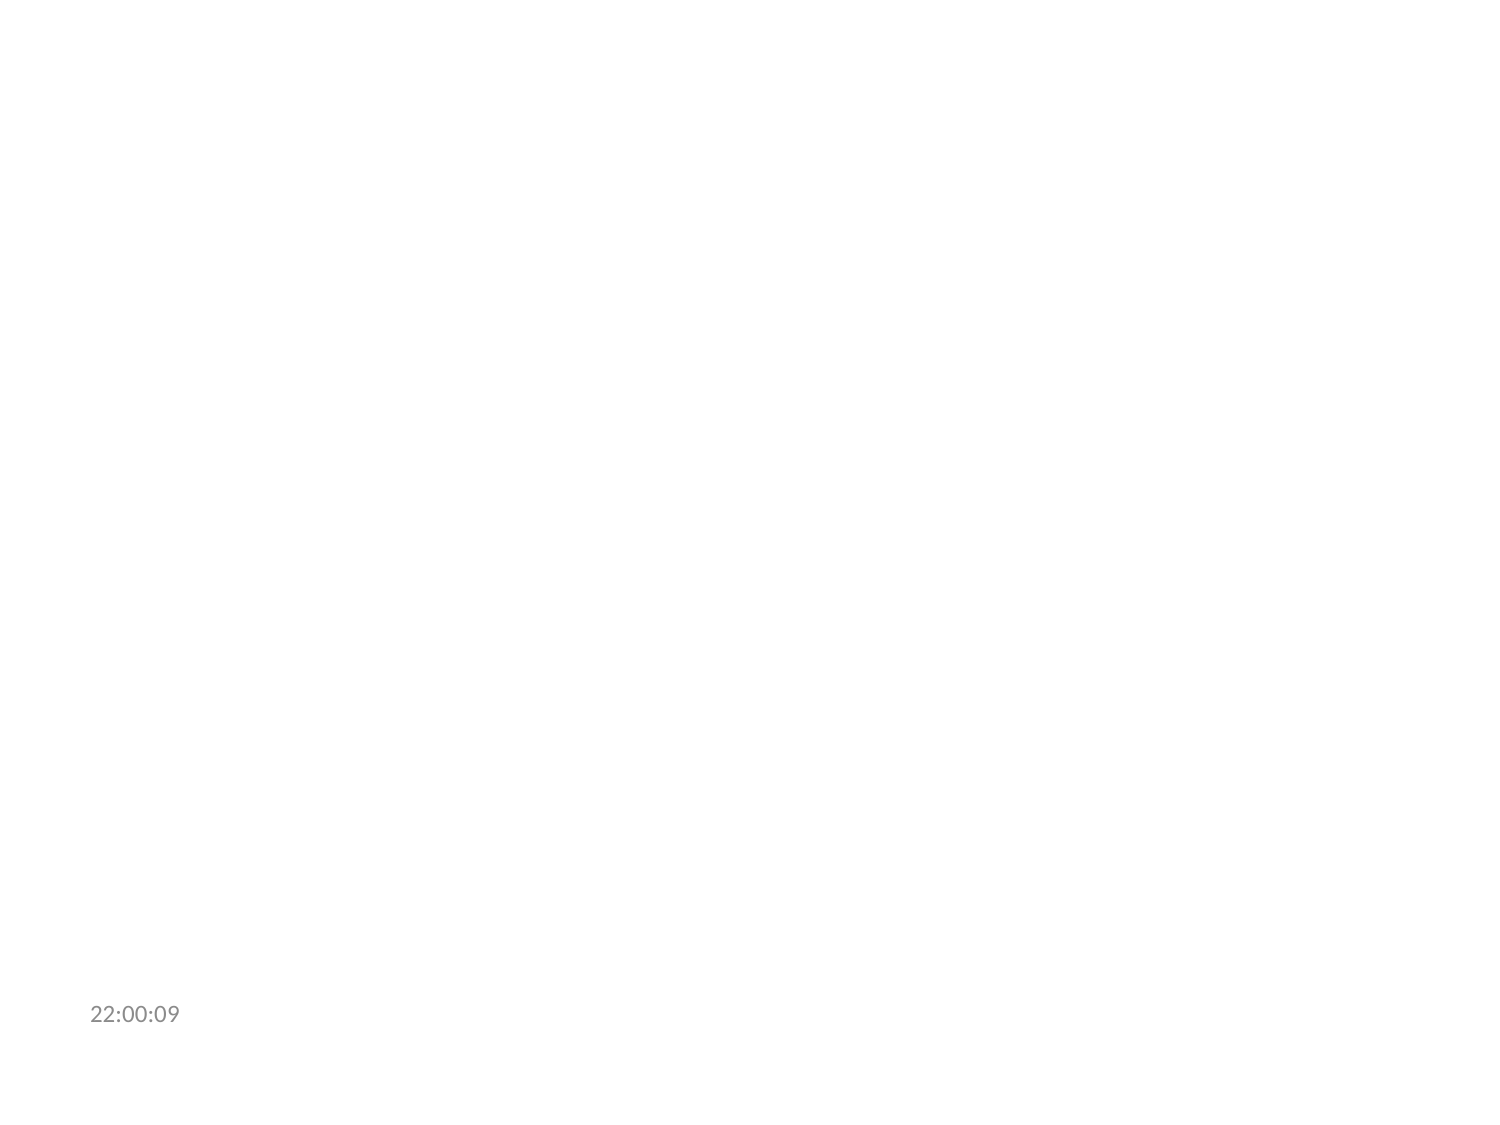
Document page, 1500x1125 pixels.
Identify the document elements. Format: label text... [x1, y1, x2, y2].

text_box 15:35:09 [75, 982, 425, 1043]
